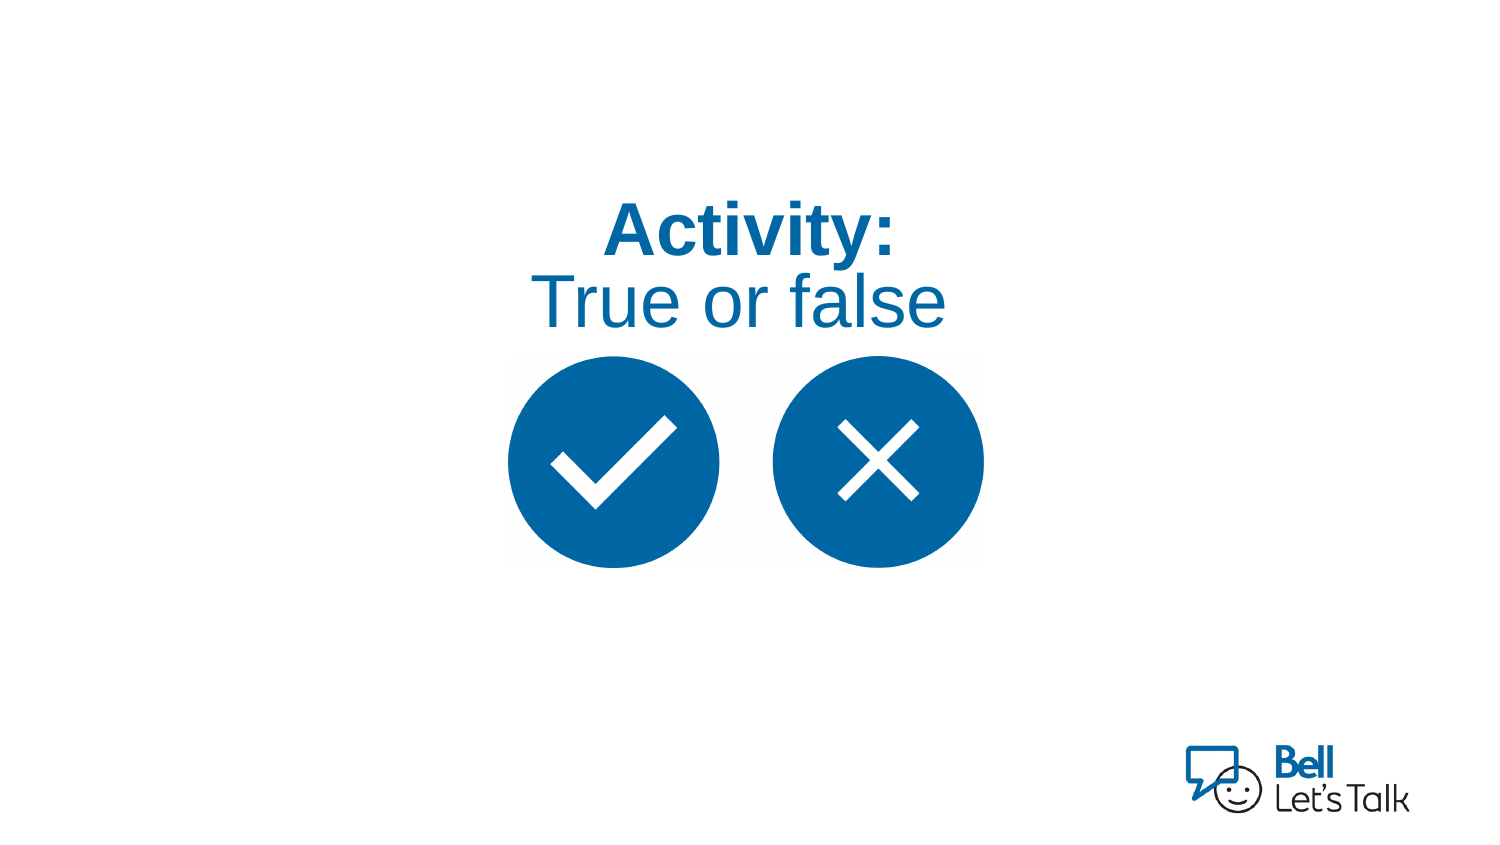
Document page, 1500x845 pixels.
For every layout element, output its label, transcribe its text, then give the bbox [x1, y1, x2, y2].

picture [508, 356, 984, 569]
picture [1185, 742, 1410, 814]
title Activity: True or false [112, 175, 1388, 357]
